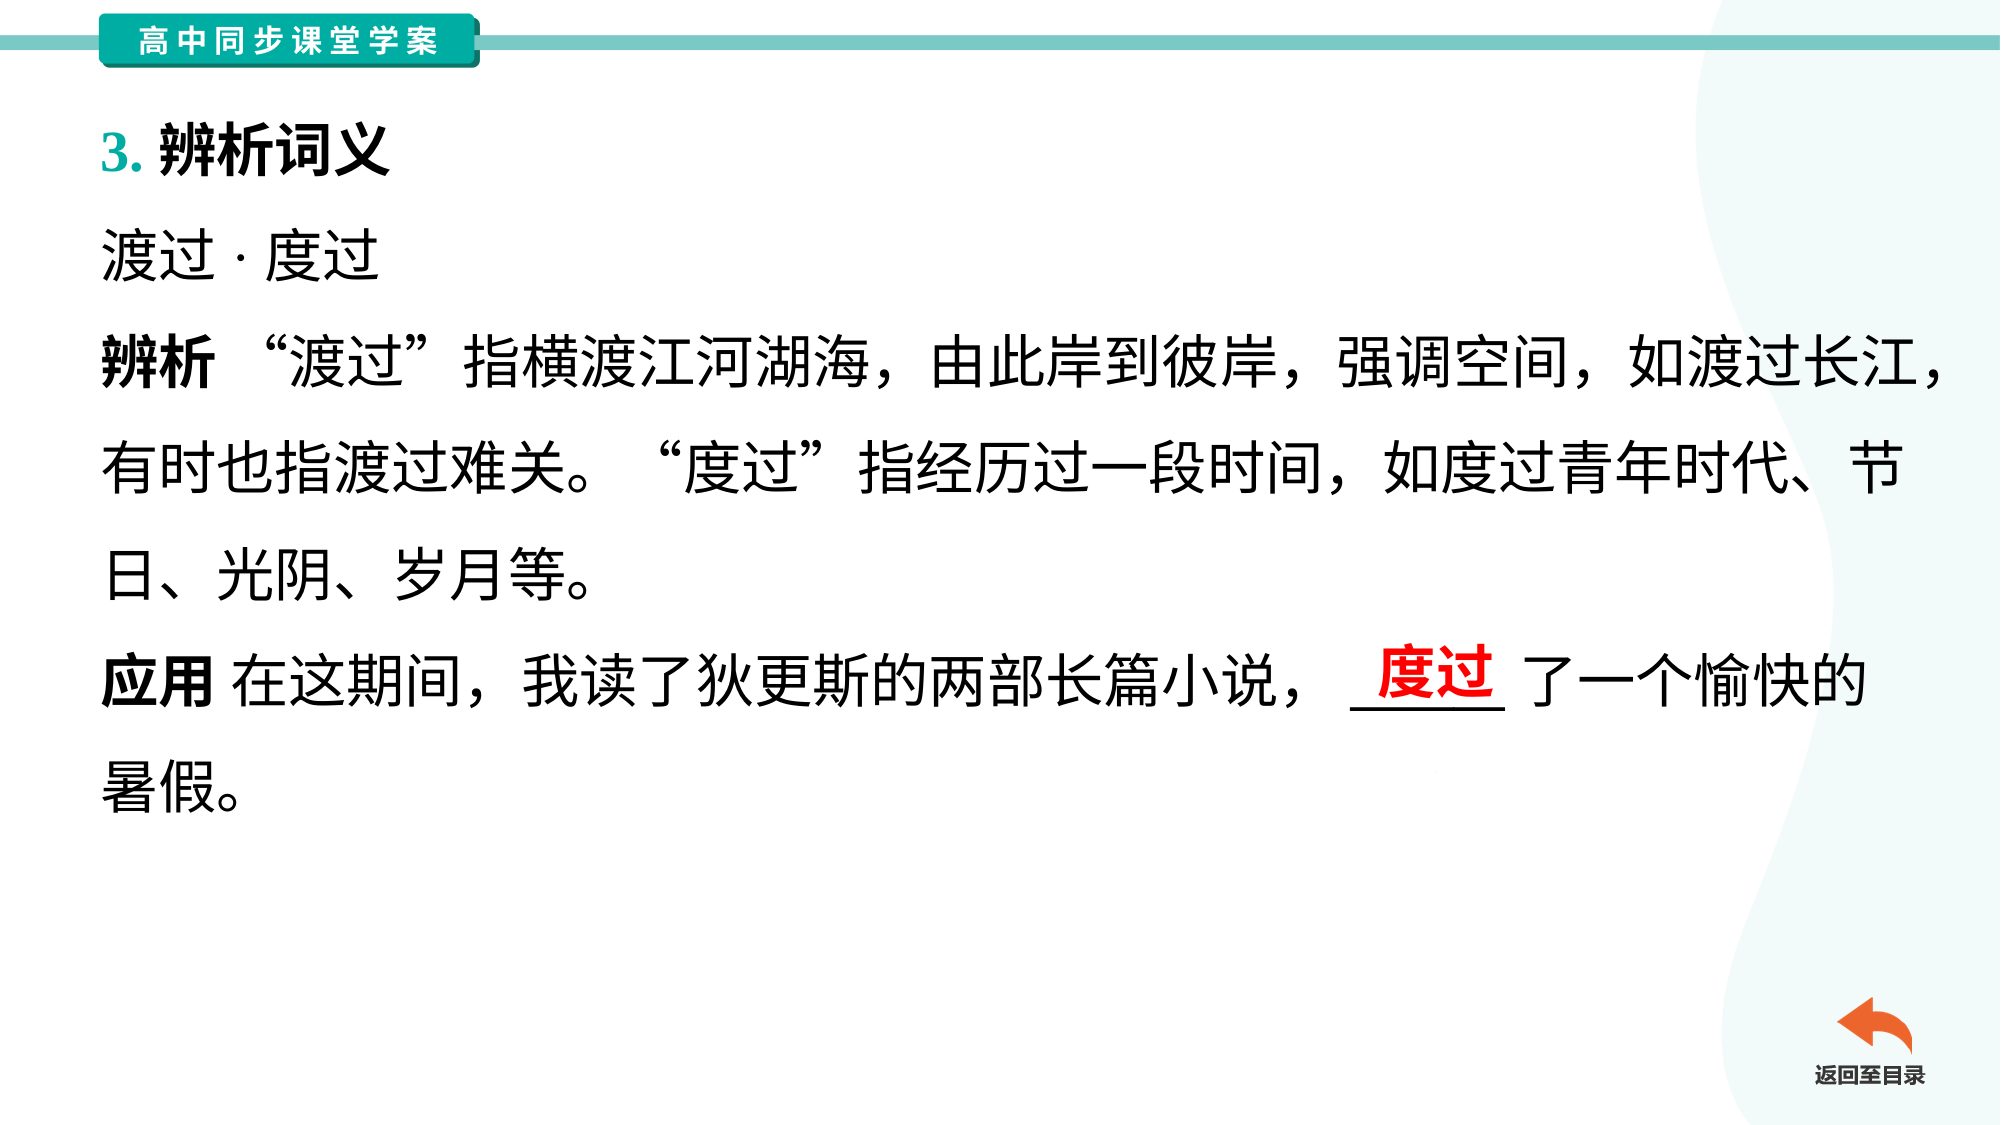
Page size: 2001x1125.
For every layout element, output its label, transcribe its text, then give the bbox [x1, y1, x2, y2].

picture [0, 0, 2000, 1125]
text_box 3.辨析词义 渡过·度过 辨析 “渡过”指横渡江河湖海，由此岸到彼岸，强调空间，如渡过长江， 有时也指渡过难关。“度过”指经历过一段时间，如度过青年时代、节 日、光阴、岁月等。 应用 在这期间，我读了狄更斯的两部长篇小说，______了一个愉快的 暑假。 [100, 76, 1899, 821]
text_box 度过 [1356, 603, 1516, 706]
